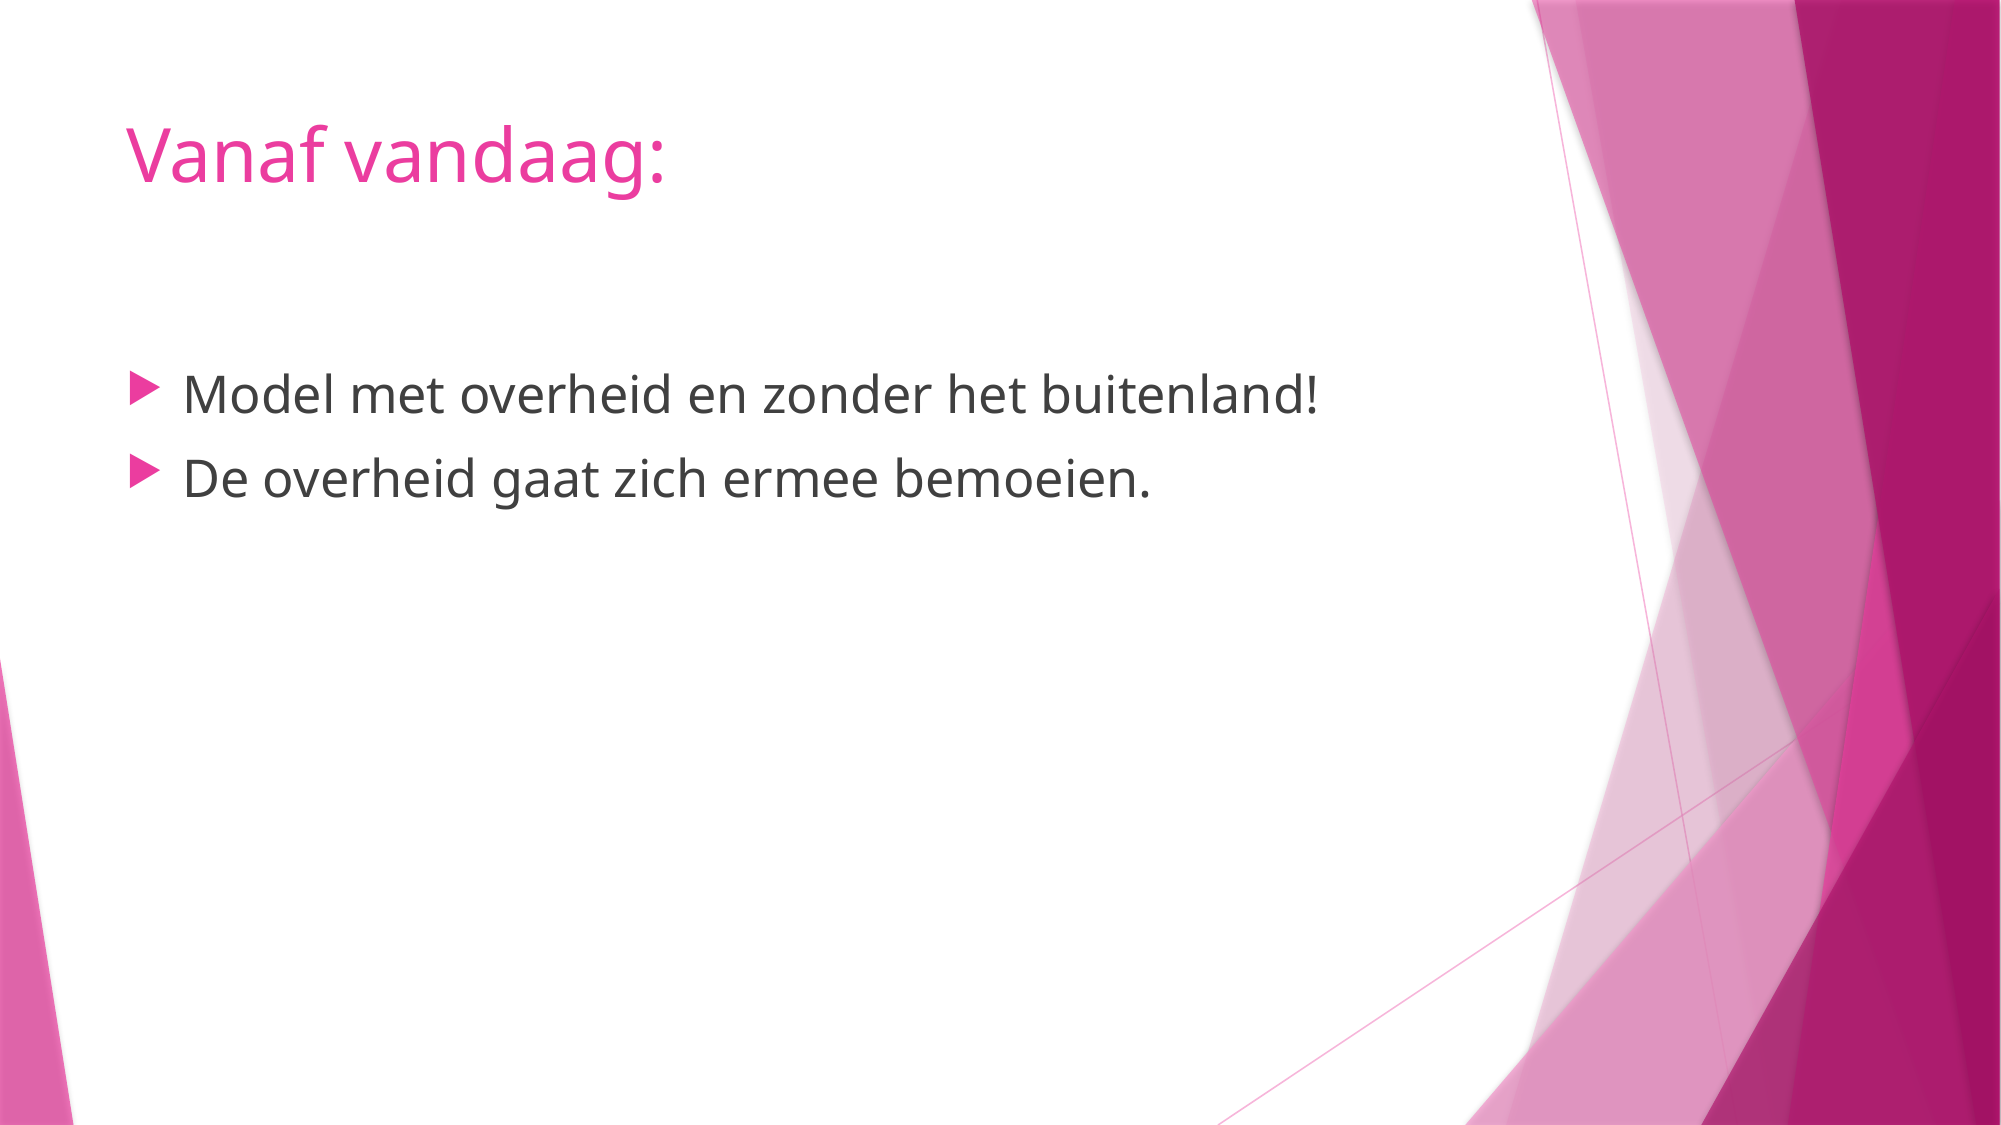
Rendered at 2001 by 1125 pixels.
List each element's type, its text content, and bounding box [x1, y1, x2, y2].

title Vanaf vandaag: [111, 99, 1522, 317]
list Model met overheid en zonder het buitenland! De overheid gaat zich ermee bemoeien. [111, 354, 1522, 992]
